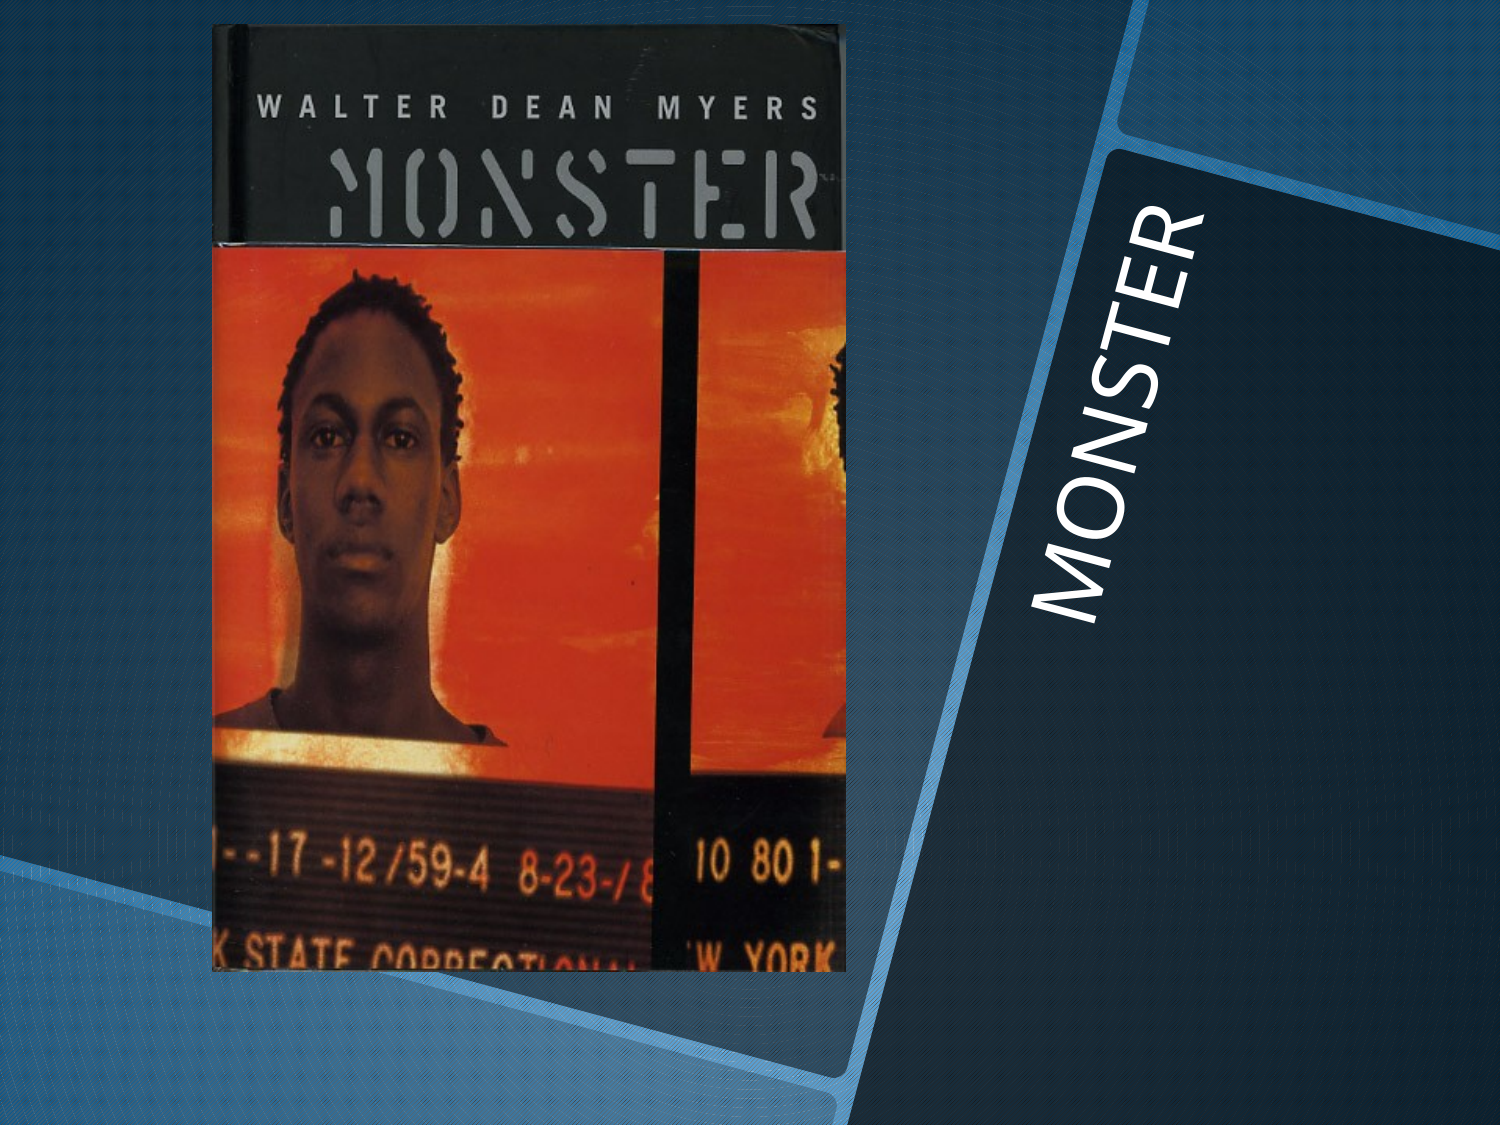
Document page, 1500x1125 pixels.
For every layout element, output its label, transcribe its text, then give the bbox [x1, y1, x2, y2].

picture [211, 24, 846, 973]
title MONSTER [898, 172, 1430, 1056]
